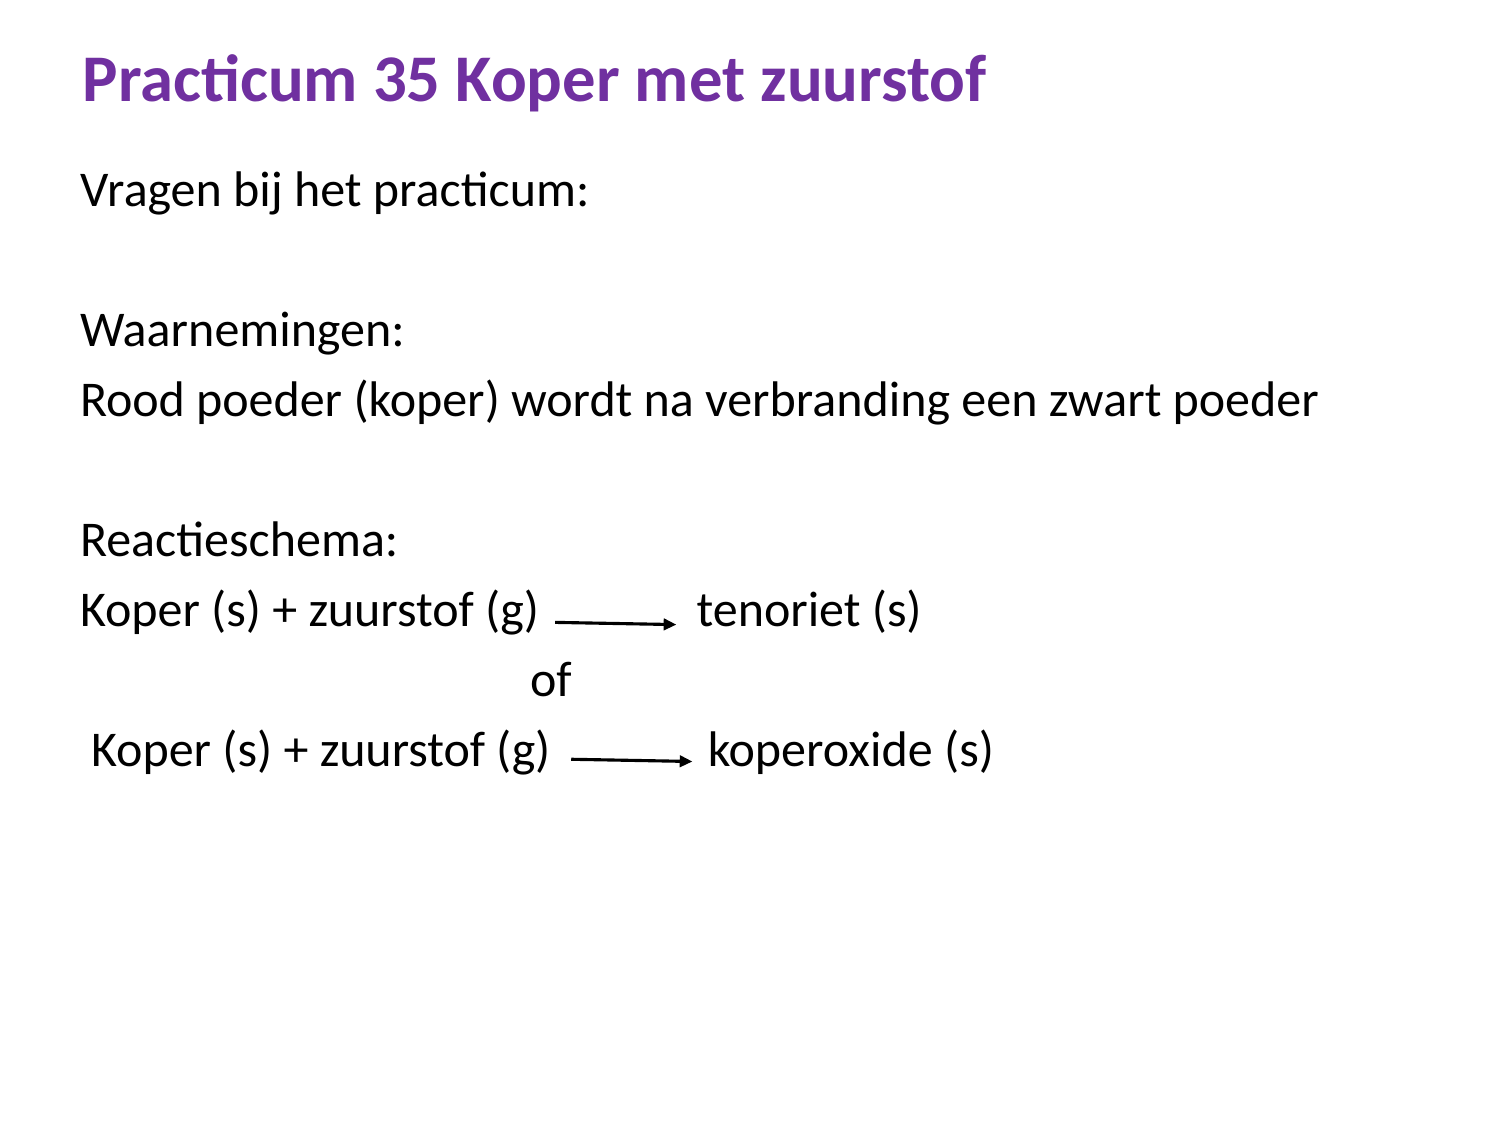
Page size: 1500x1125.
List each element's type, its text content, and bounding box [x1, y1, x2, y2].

title Practicum 35 Koper met zuurstof [67, 26, 1466, 125]
list Vragen bij het practicum: Waarnemingen: Rood poeder (koper) wordt na verbranding een zwart poeder Reactieschema: Koper (s) + zuurstof (g) tenoriet (s) of Koper (s) + zuurstof (g) koperoxide (s) [64, 148, 1468, 1088]
